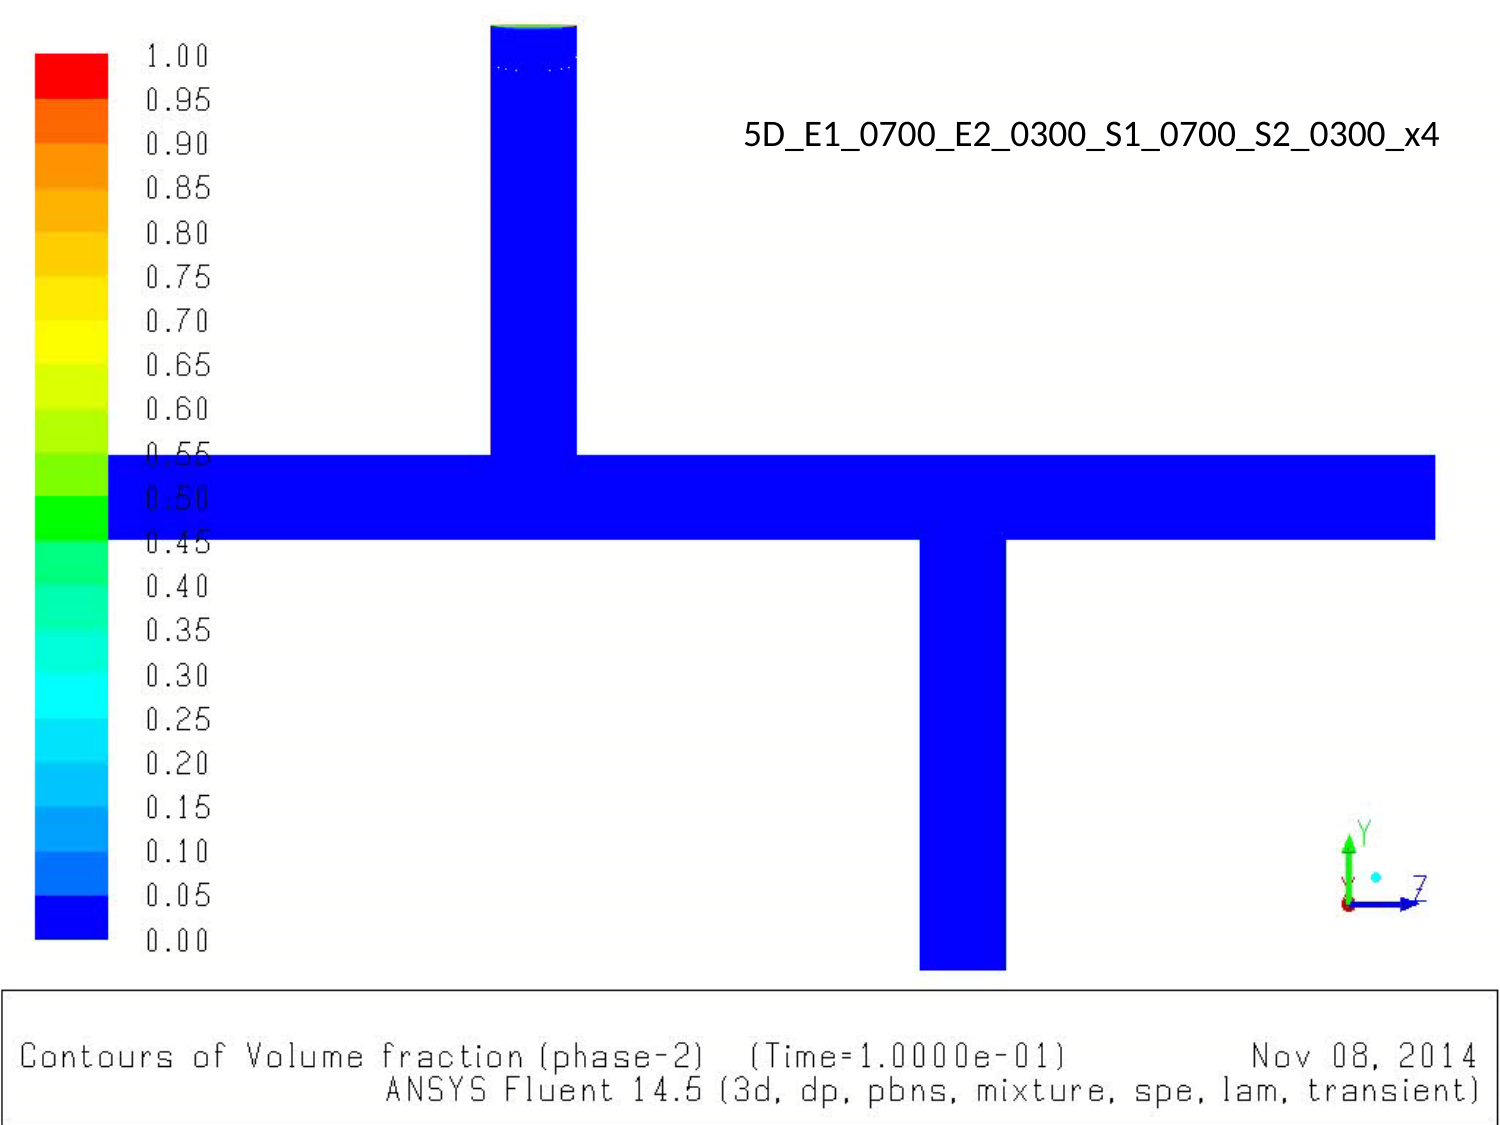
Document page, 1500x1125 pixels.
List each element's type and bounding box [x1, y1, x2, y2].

list [0, 3, 1500, 1125]
